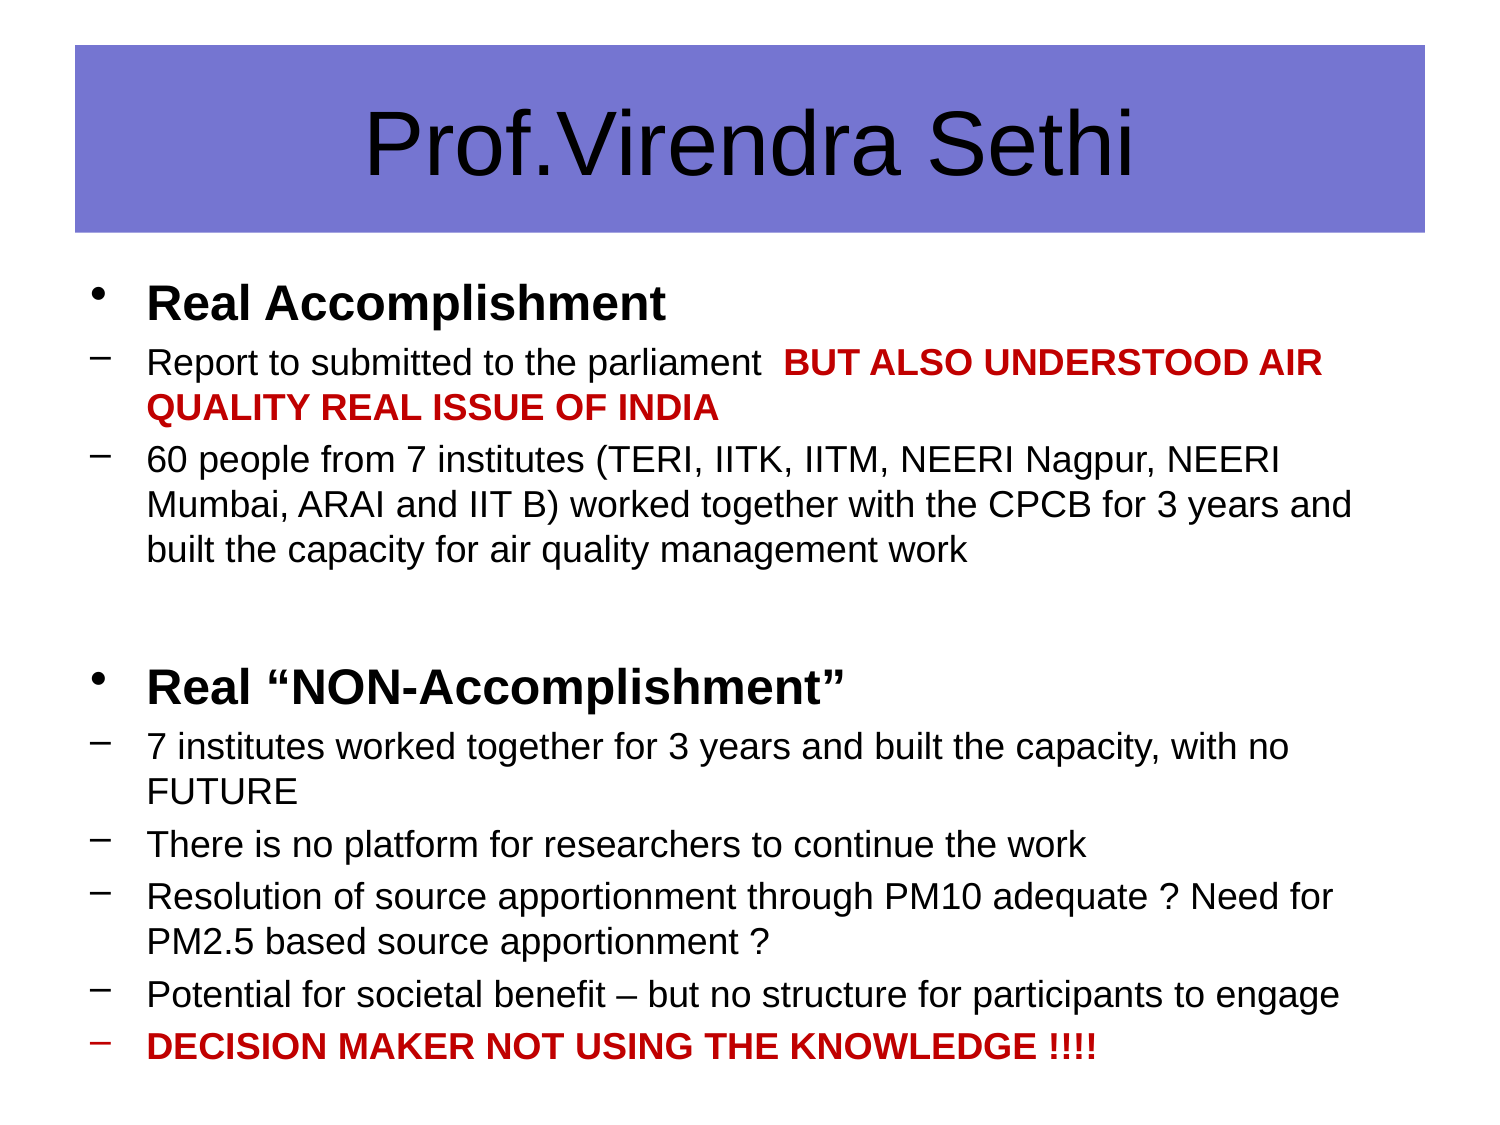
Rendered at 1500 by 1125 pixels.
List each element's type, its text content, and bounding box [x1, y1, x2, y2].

title Prof.Virendra Sethi [74, 44, 1426, 233]
list Real Accomplishment Report to submitted to the parliament BUT ALSO UNDERSTOOD AIR QUALITY REAL ISSUE OF INDIA 60 people from 7 institutes (TERI, IITK, IITM, NEERI Nagpur, NEERI Mumbai, ARAI and IIT B) worked together with the CPCB for 3 years and built the capacity for air quality management work Real “NON-Accomplishment” 7 institutes worked together for 3 years and built the capacity, with no FUTURE There is no platform for researchers to continue the work Resolution of source apportionment through PM10 adequate ? Need for PM2.5 based source apportionment ? Potential for societal benefit – but no structure for participants to engage DECISION MAKER NOT USING THE KNOWLEDGE !!!! [74, 262, 1426, 1006]
